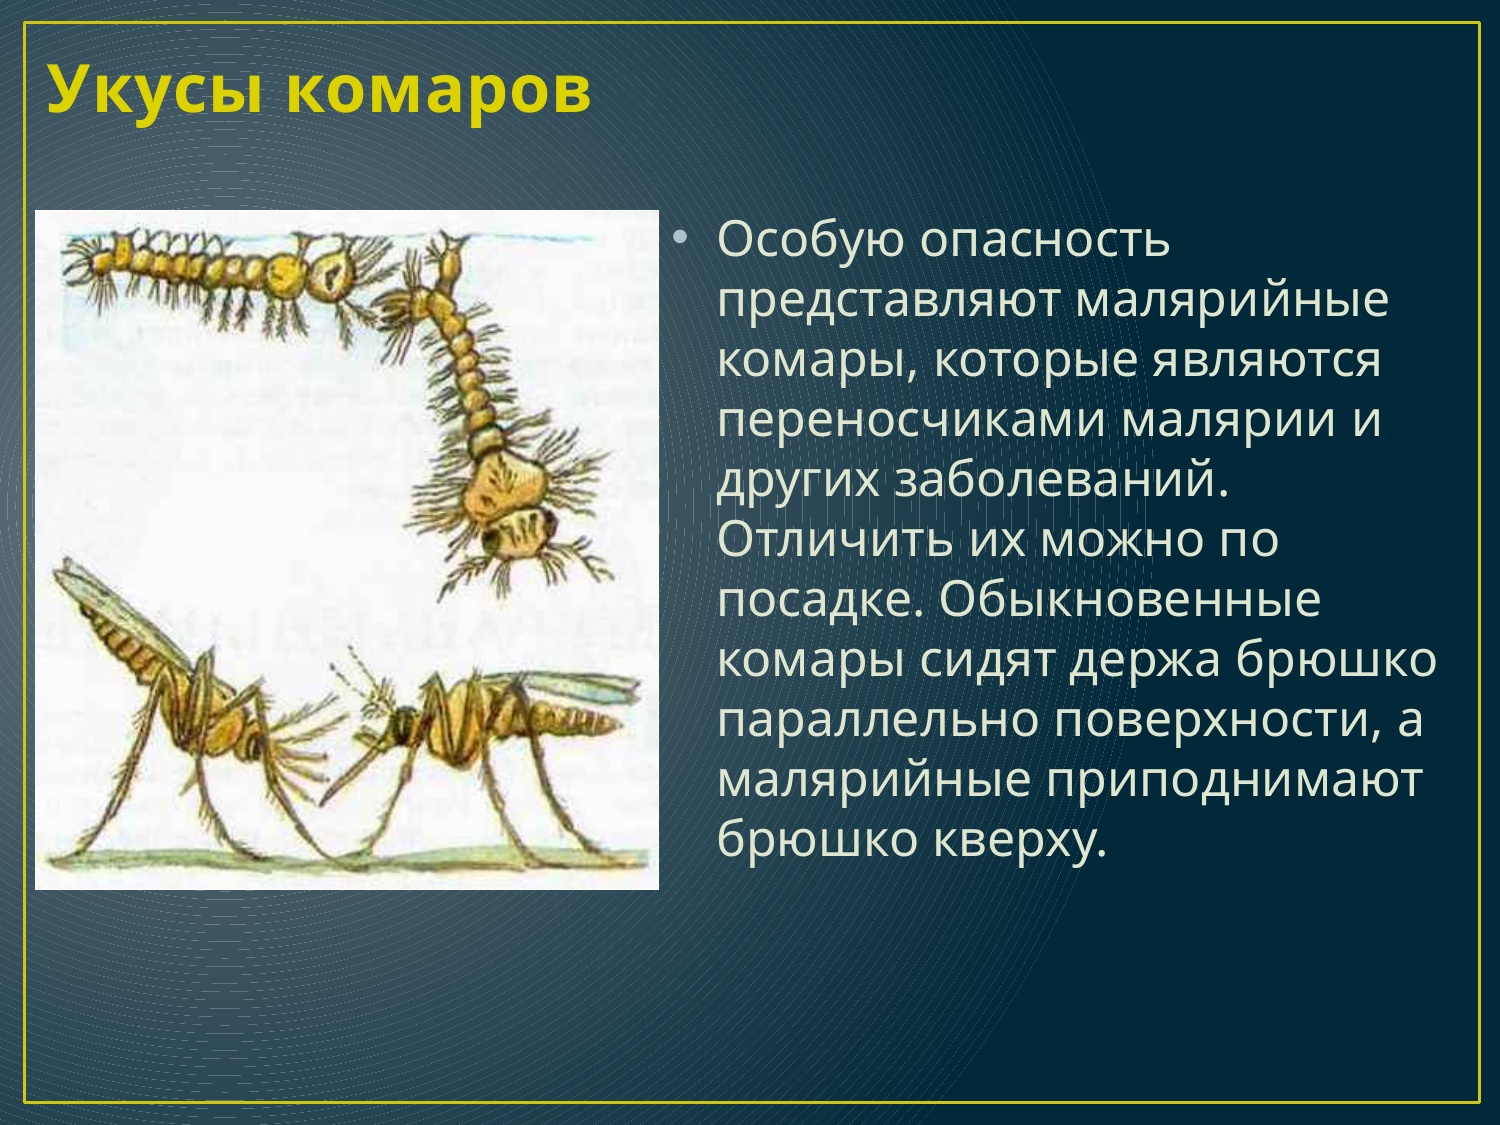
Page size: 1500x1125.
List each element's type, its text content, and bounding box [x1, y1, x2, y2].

list Особую опасность представляют малярийные комары, которые являются переносчиками малярии и других заболеваний. Отличить их можно по посадке. Обыкновенные комары сидят держа брюшко параллельно поверхности, а малярийные приподнимают брюшко кверху. [656, 199, 1465, 942]
picture [34, 210, 659, 890]
text_box Укусы комаров [31, 38, 1500, 134]
